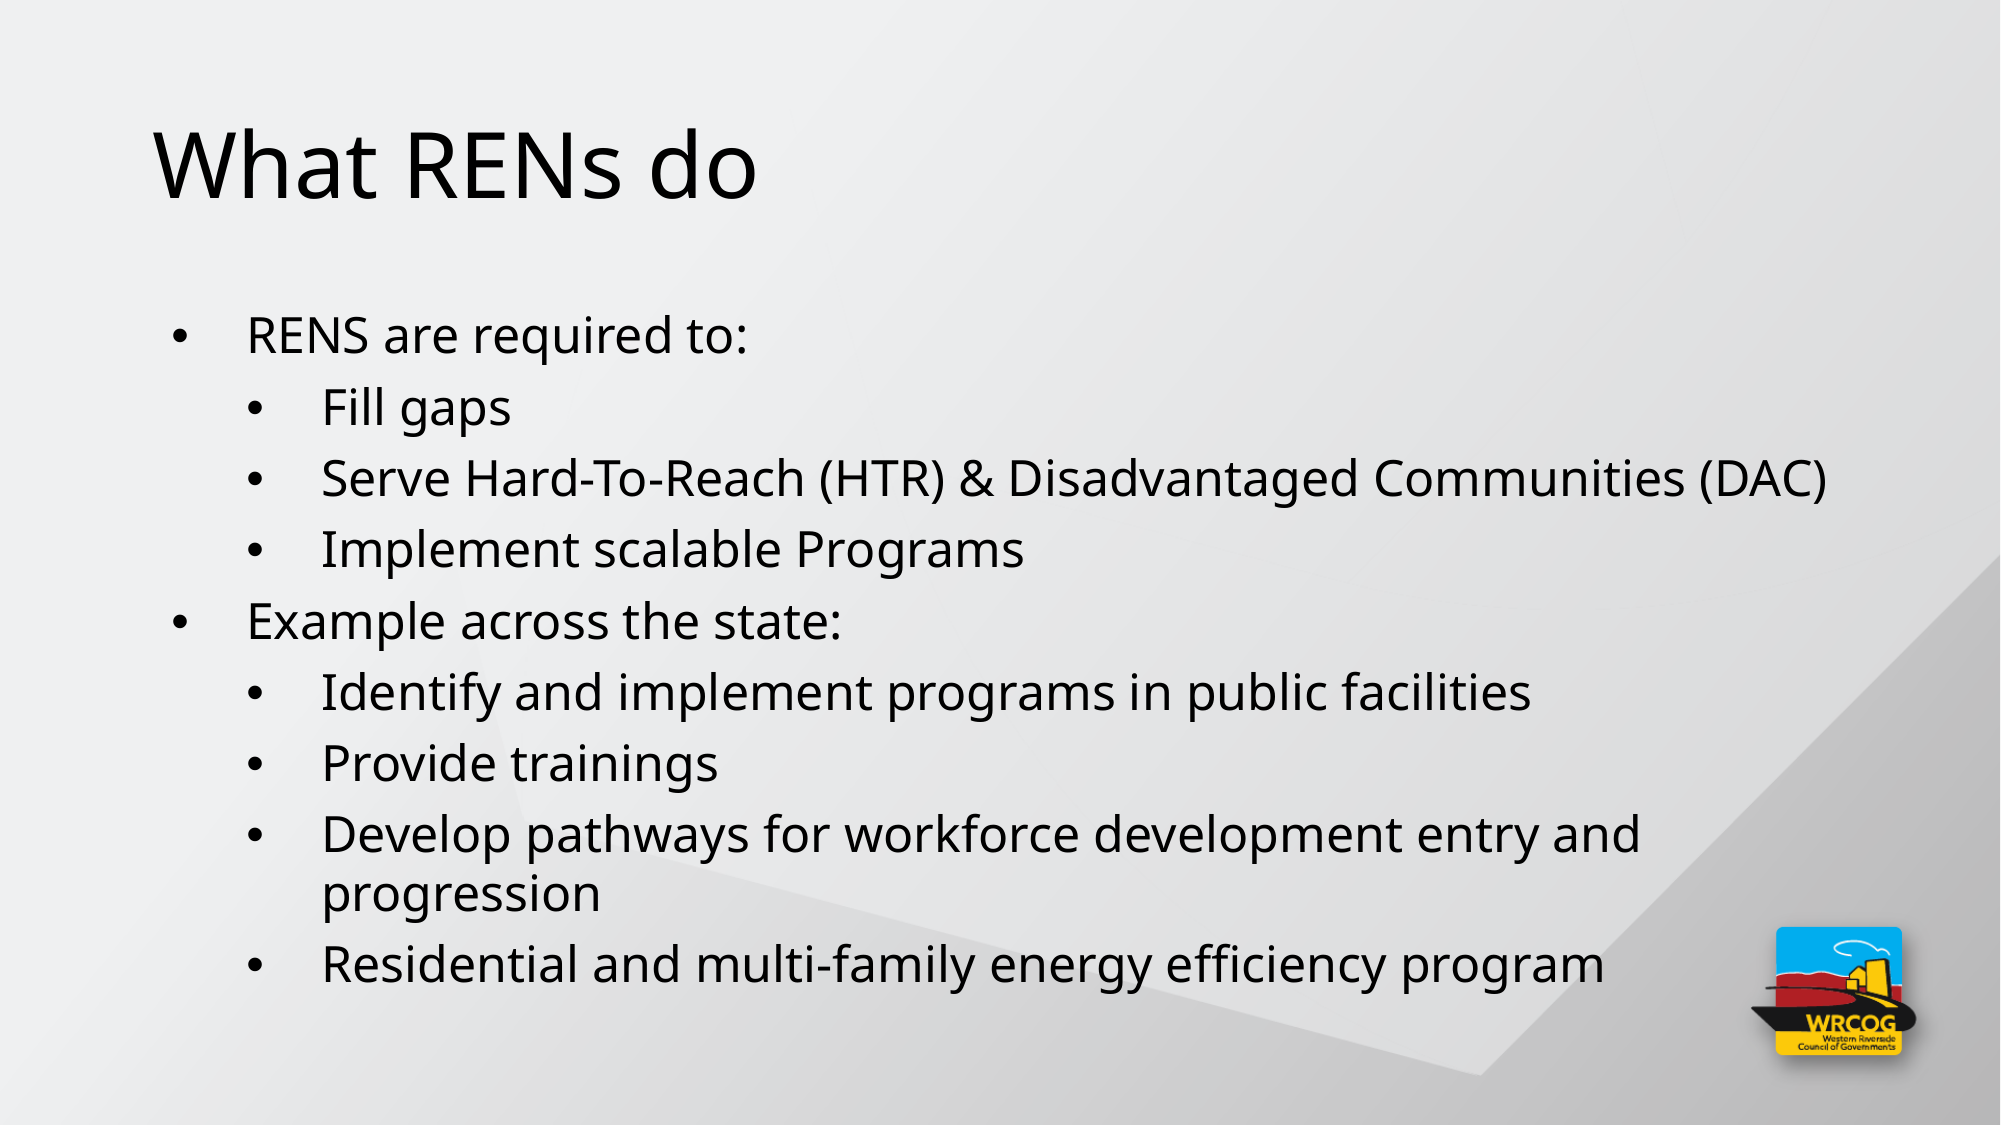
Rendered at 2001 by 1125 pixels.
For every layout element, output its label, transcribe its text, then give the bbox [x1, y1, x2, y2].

title What RENs do [137, 59, 1863, 278]
picture [0, 0, 2001, 1125]
list RENS are required to: Fill gaps Serve Hard-To-Reach (HTR) & Disadvantaged Communities (DAC) Implement scalable Programs Example across the state: Identify and implement programs in public facilities Provide trainings Develop pathways for workforce development entry and progression Residential and multi-family energy efficiency program [137, 299, 1863, 1014]
